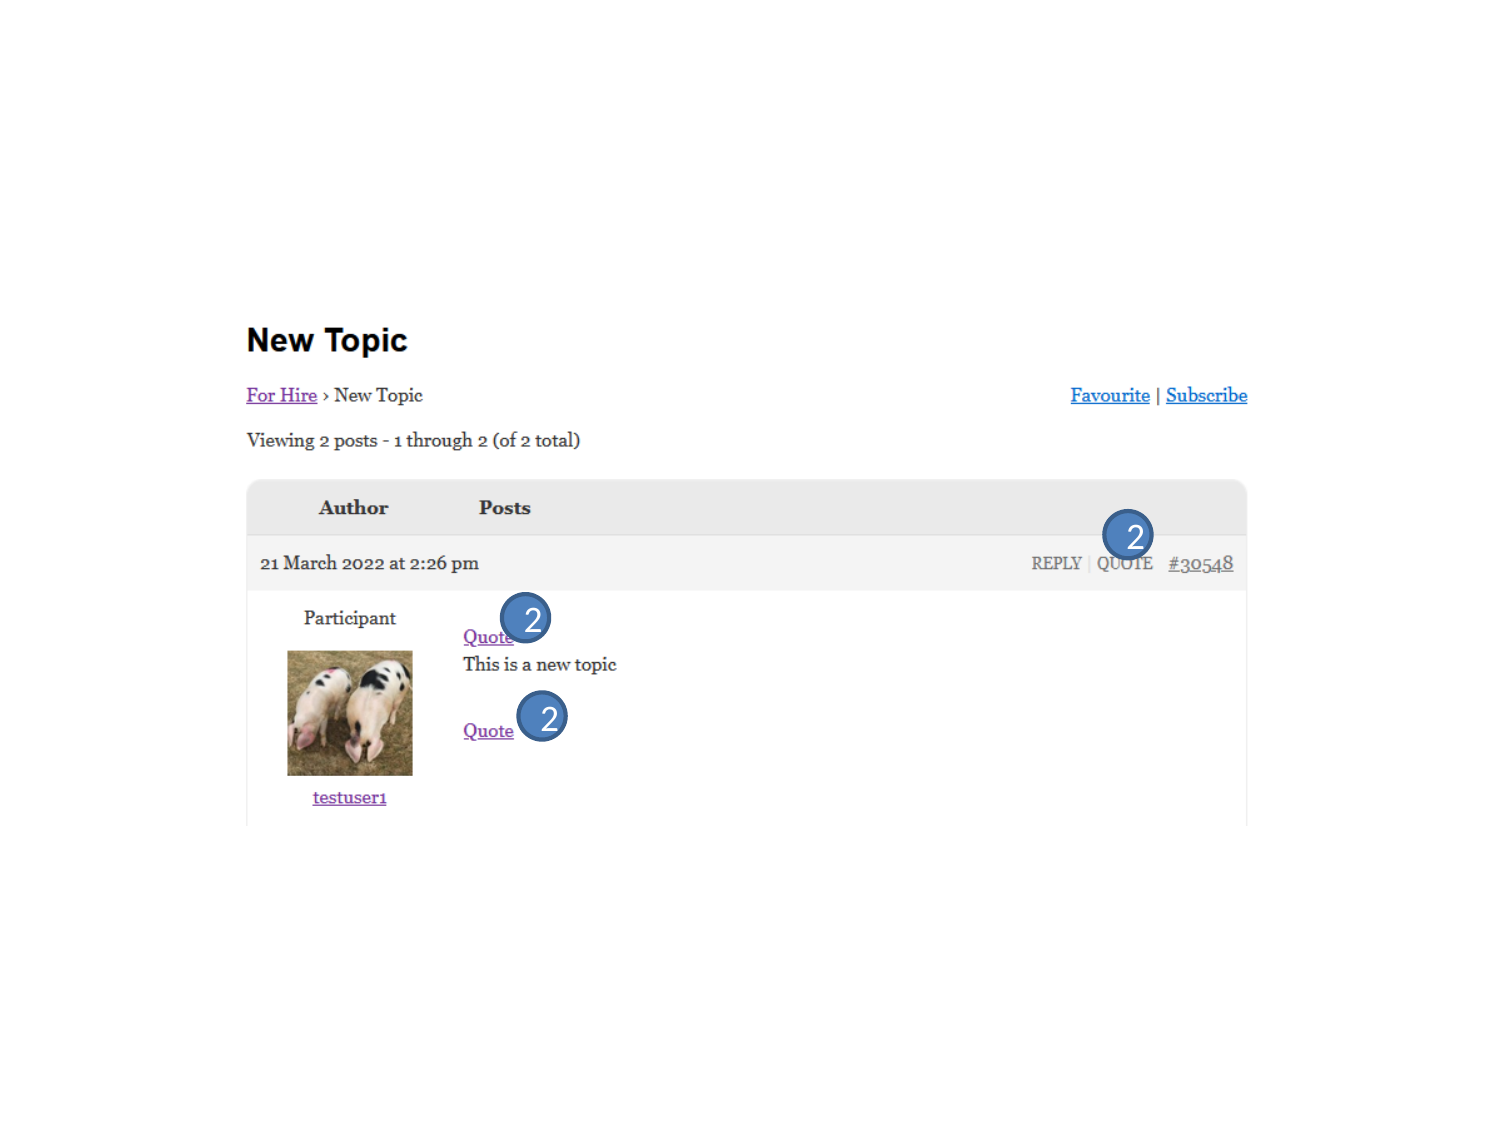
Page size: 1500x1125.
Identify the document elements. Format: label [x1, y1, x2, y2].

picture [220, 299, 1280, 826]
